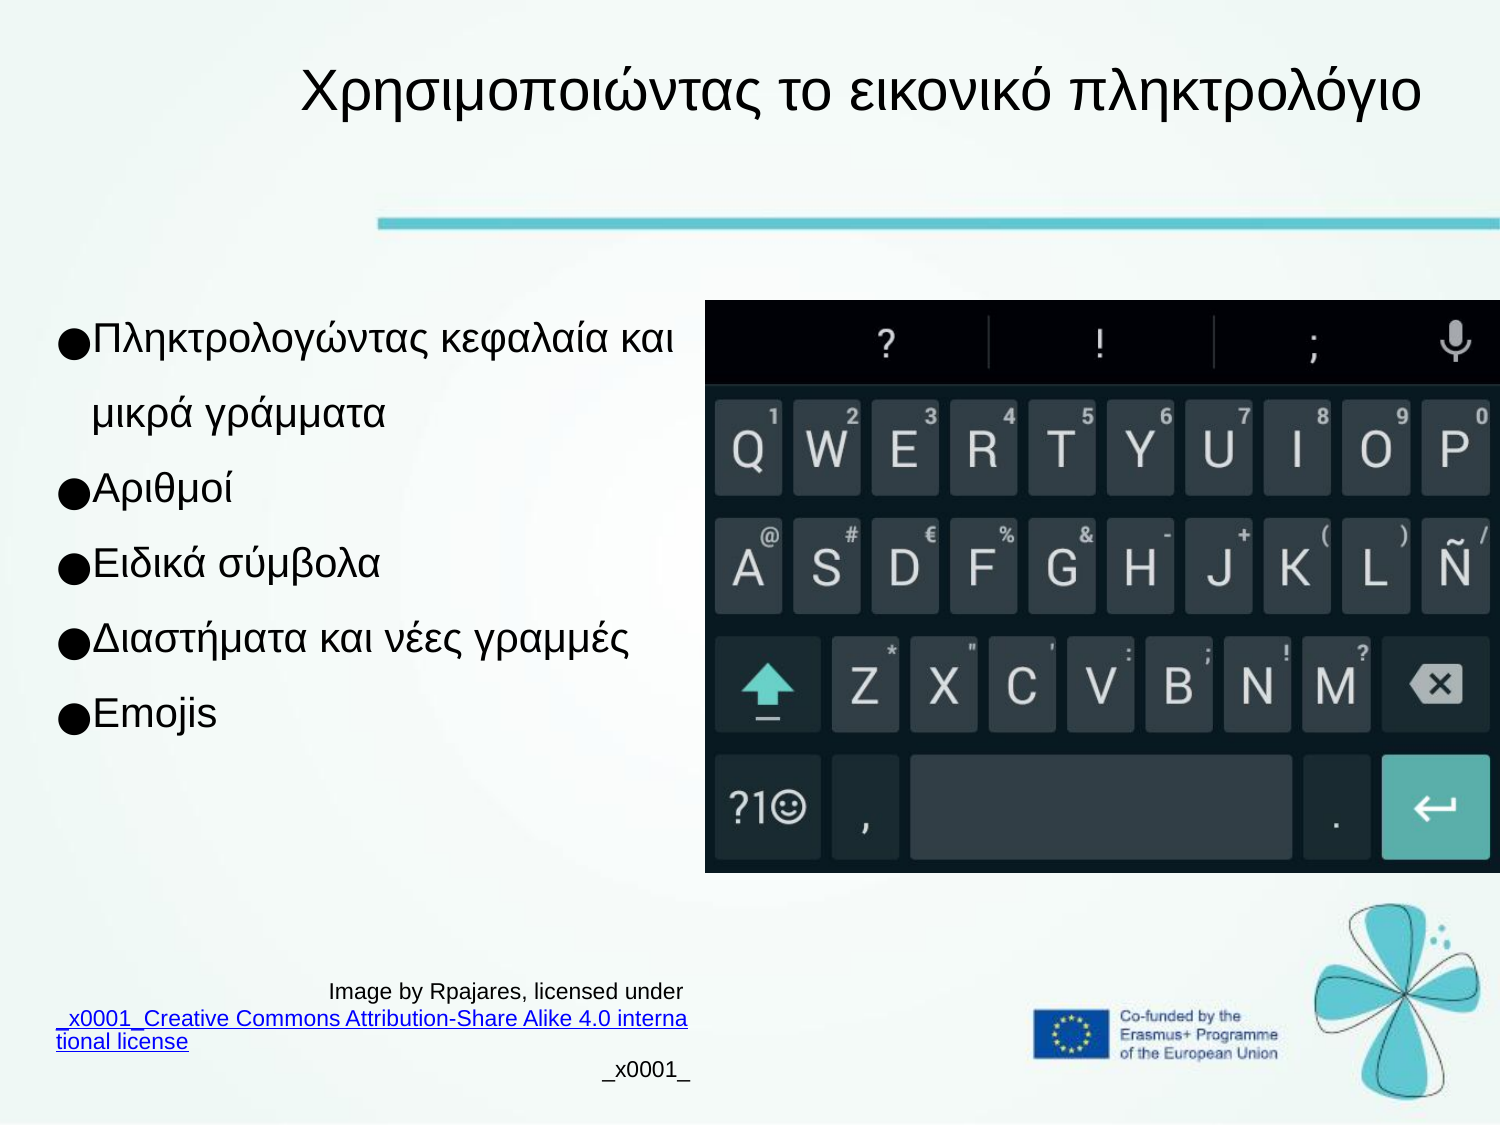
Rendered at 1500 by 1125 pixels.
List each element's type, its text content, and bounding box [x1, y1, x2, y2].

text_box Χρησιμοποιώντας το εικονικό πληκτρολόγιο [285, 45, 1500, 172]
text_box Πληκτρολογώντας κεφαλαία και μικρά γράμματα Αριθμοί Ειδικά σύμβολα Διαστήματα και νέες γραμμές Emojis Image by Rpajares, licensed under _x0001_Creative Commons Attribution-Share Alike 4.0 international license_x0001_ [41, 278, 705, 940]
picture [0, 0, 1500, 1125]
